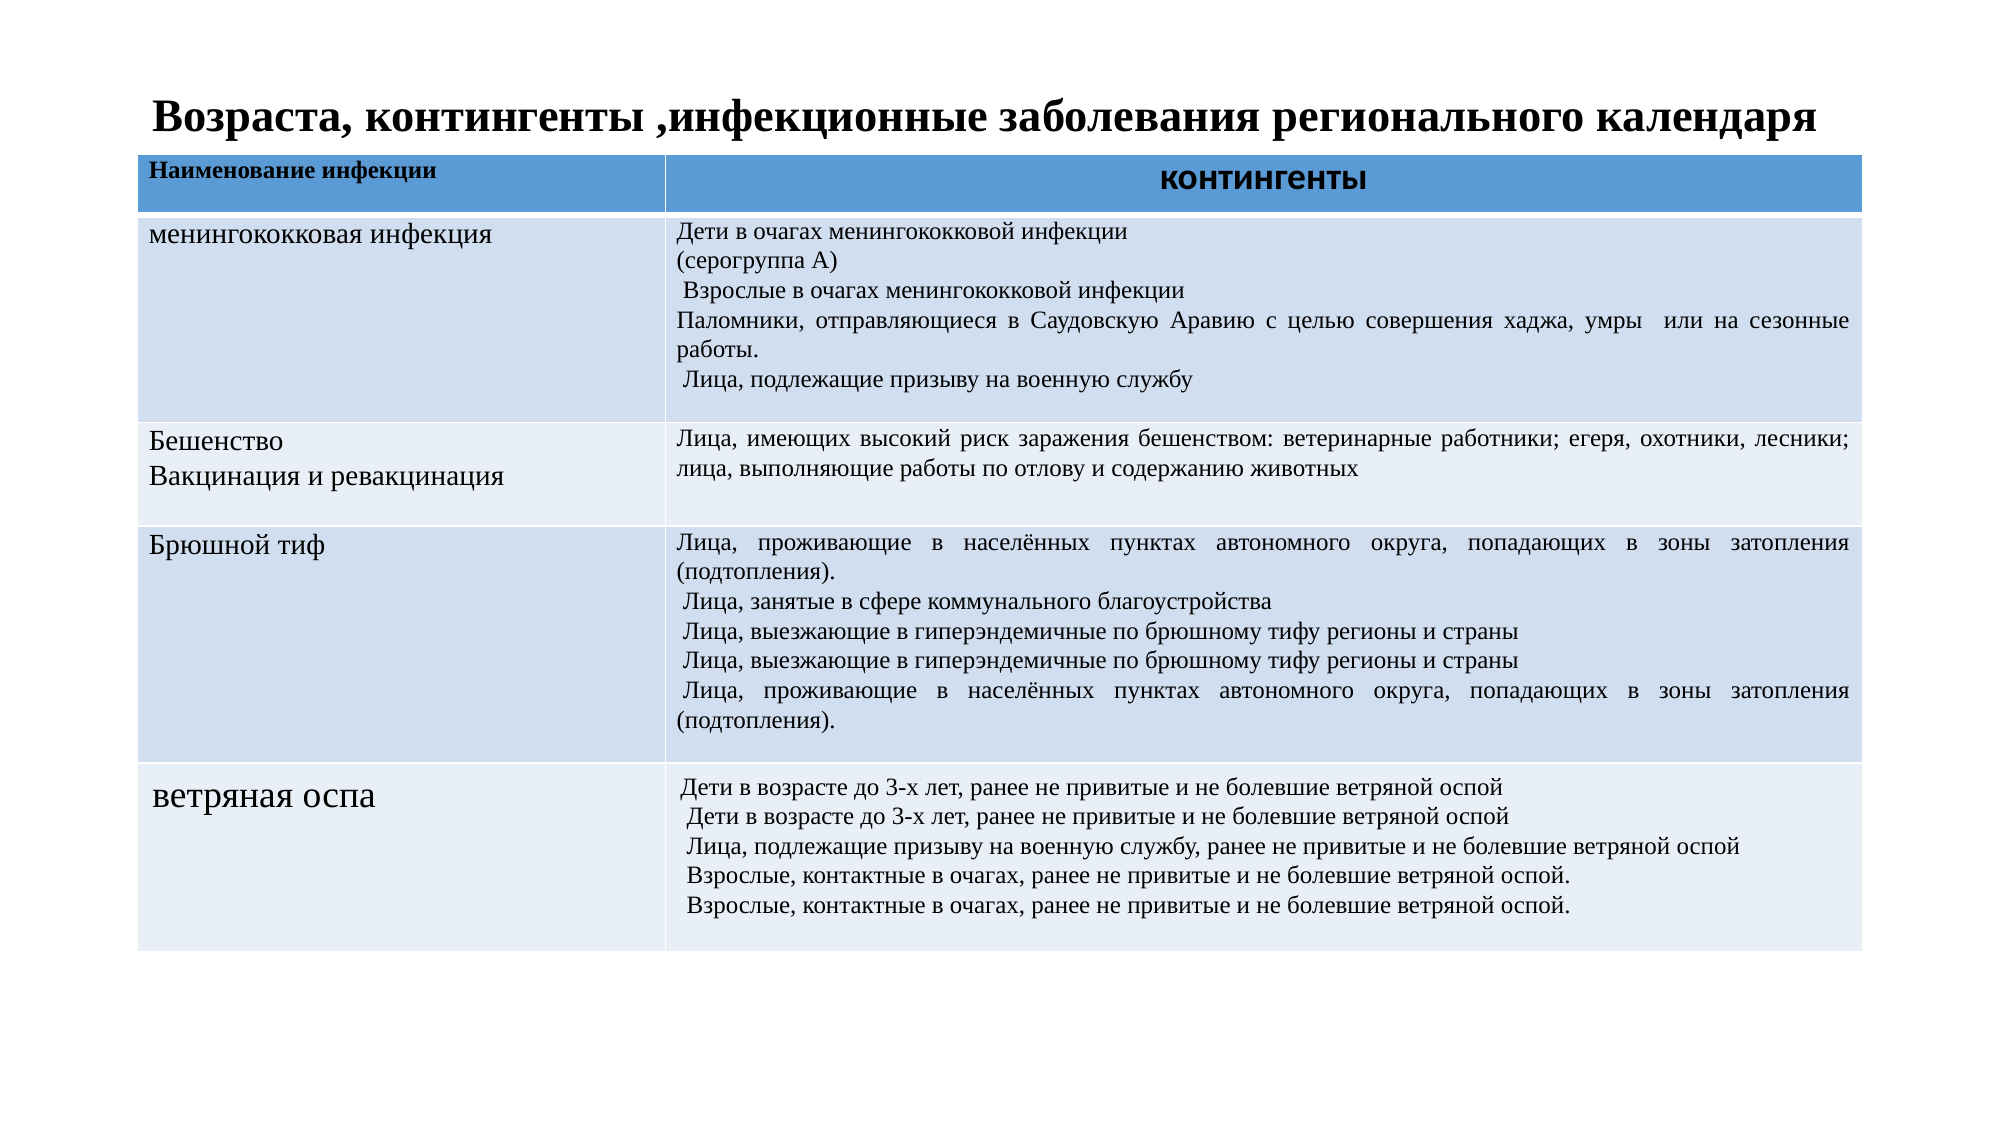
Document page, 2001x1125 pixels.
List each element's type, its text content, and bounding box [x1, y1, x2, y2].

table_cell Дети в очагах менингококковой инфекции (серогруппа А) Взрослые в очагах менингококковой инфекции Паломники, отправляющиеся в Саудовскую Аравию с целью совершения хаджа, умры или на сезонные работы. Лица, подлежащие призыву на военную службу [666, 218, 1862, 422]
table_cell Дети в возрасте до 3-х лет, ранее не привитые и не болевшие ветряной оспой Дети в возрасте до 3-х лет, ранее не привитые и не болевшие ветряной оспой Лица, подлежащие призыву на военную службу, ранее не привитые и не болевшие ветряной оспой Взрослые, контактные в очагах, ранее не привитые и не болевшие ветряной оспой. Взрослые, контактные в очагах, ранее не привитые и не болевшие ветряной оспой. [666, 764, 1862, 951]
table_cell Лица, проживающие в населённых пунктах автономного округа, попадающих в зоны затопления (подтопления). Лица, занятые в сфере коммунального благоустройства Лица, выезжающие в гиперэндемичные по брюшному тифу регионы и страны Лица, выезжающие в гиперэндемичные по брюшному тифу регионы и страны Лица, проживающие в населённых пунктах автономного округа, попадающих в зоны затопления (подтопления). [666, 527, 1862, 762]
table_cell менингококковая инфекция [138, 218, 665, 422]
title Возраста, контингенты ,инфекционные заболевания регионального календаря [137, 59, 1863, 153]
table_cell ветряная оспа [138, 764, 665, 951]
table_cell Лица, имеющих высокий риск заражения бешенством: ветеринарные работники; егеря, охотники, лесники; лица, выполняющие работы по отлову и содержанию животных [666, 423, 1862, 525]
table_header контингенты [666, 155, 1862, 212]
table_cell Брюшной тиф [138, 527, 665, 762]
table_header Наименование инфекции [138, 155, 665, 212]
table_cell Бешенство Вакцинация и ревакцинация [138, 423, 665, 525]
